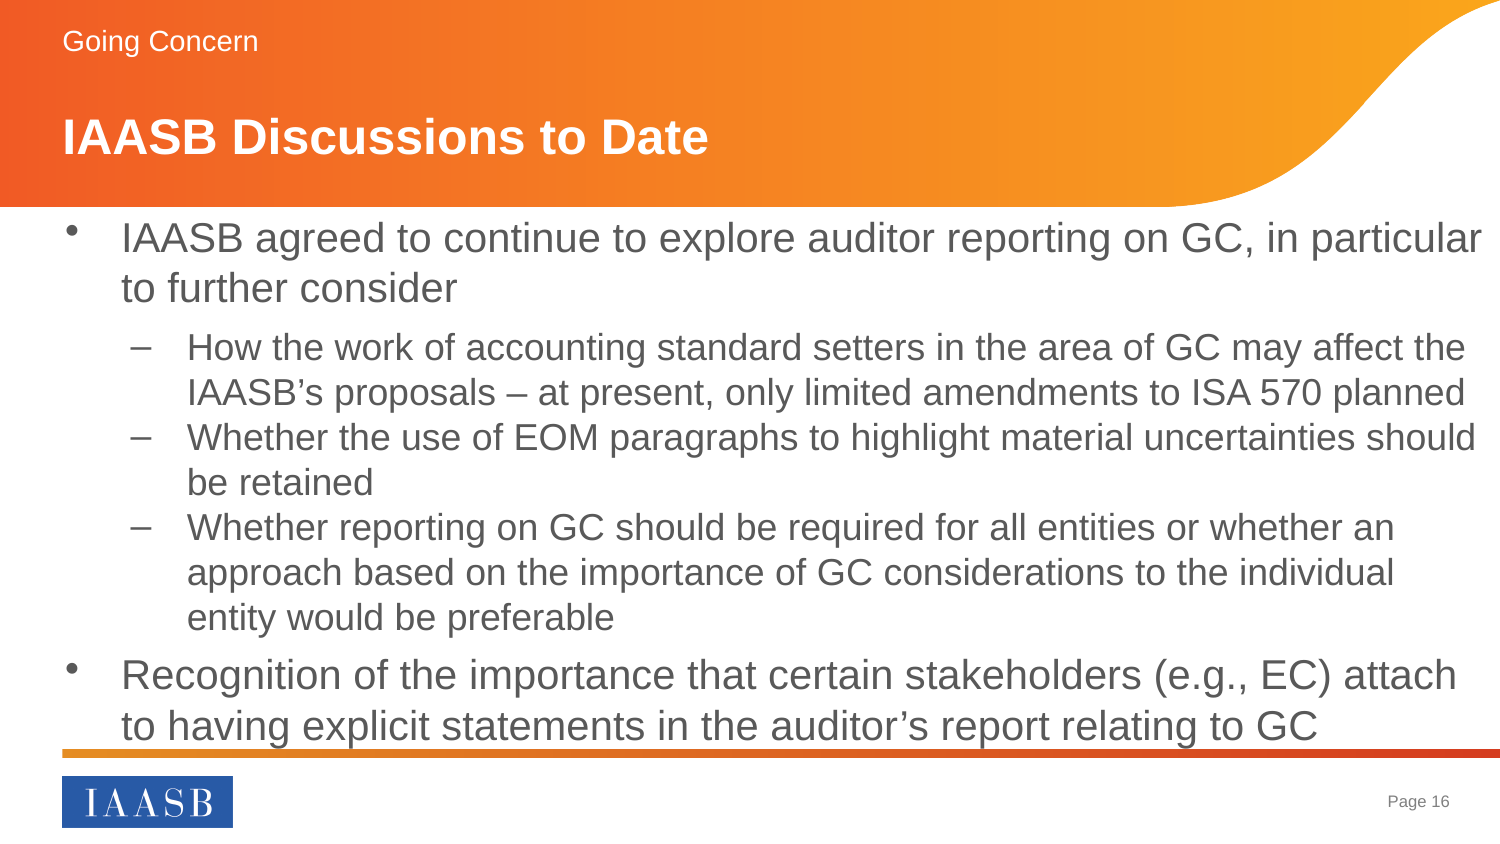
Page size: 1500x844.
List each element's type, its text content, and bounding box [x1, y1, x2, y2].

list IAASB agreed to continue to explore auditor reporting on GC, in particular to further consider How the work of accounting standard setters in the area of GC may affect the IAASB’s proposals – at present, only limited amendments to ISA 570 planned Whether the use of EOM paragraphs to highlight material uncertainties should be retained Whether reporting on GC should be required for all entities or whether an approach based on the importance of GC considerations to the individual entity would be preferable Recognition of the importance that certain stakeholders (e.g., EC) attach to having explicit statements in the auditor’s report relating to GC [50, 203, 1500, 785]
picture [0, 0, 1500, 207]
picture [62, 785, 233, 828]
title IAASB Discussions to Date [62, 96, 1300, 172]
subtitle Going Concern [62, 21, 500, 50]
